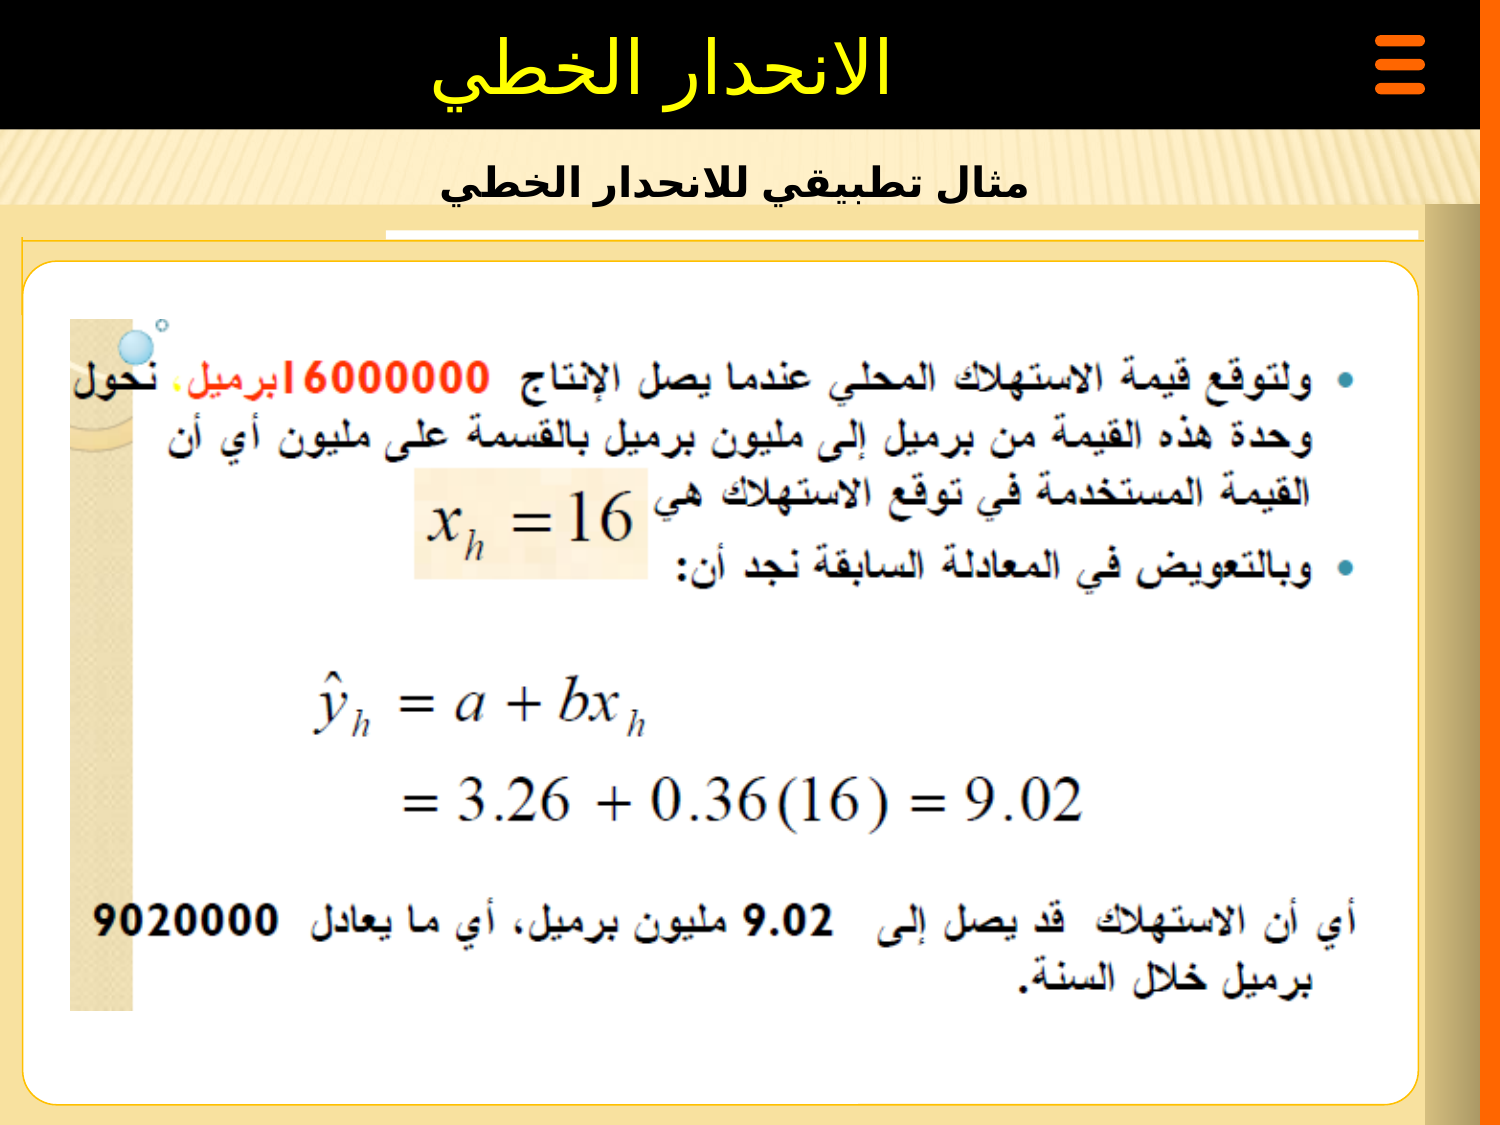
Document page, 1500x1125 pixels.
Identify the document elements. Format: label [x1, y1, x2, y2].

picture [70, 319, 1376, 1011]
text_box [0, 0, 1500, 1125]
